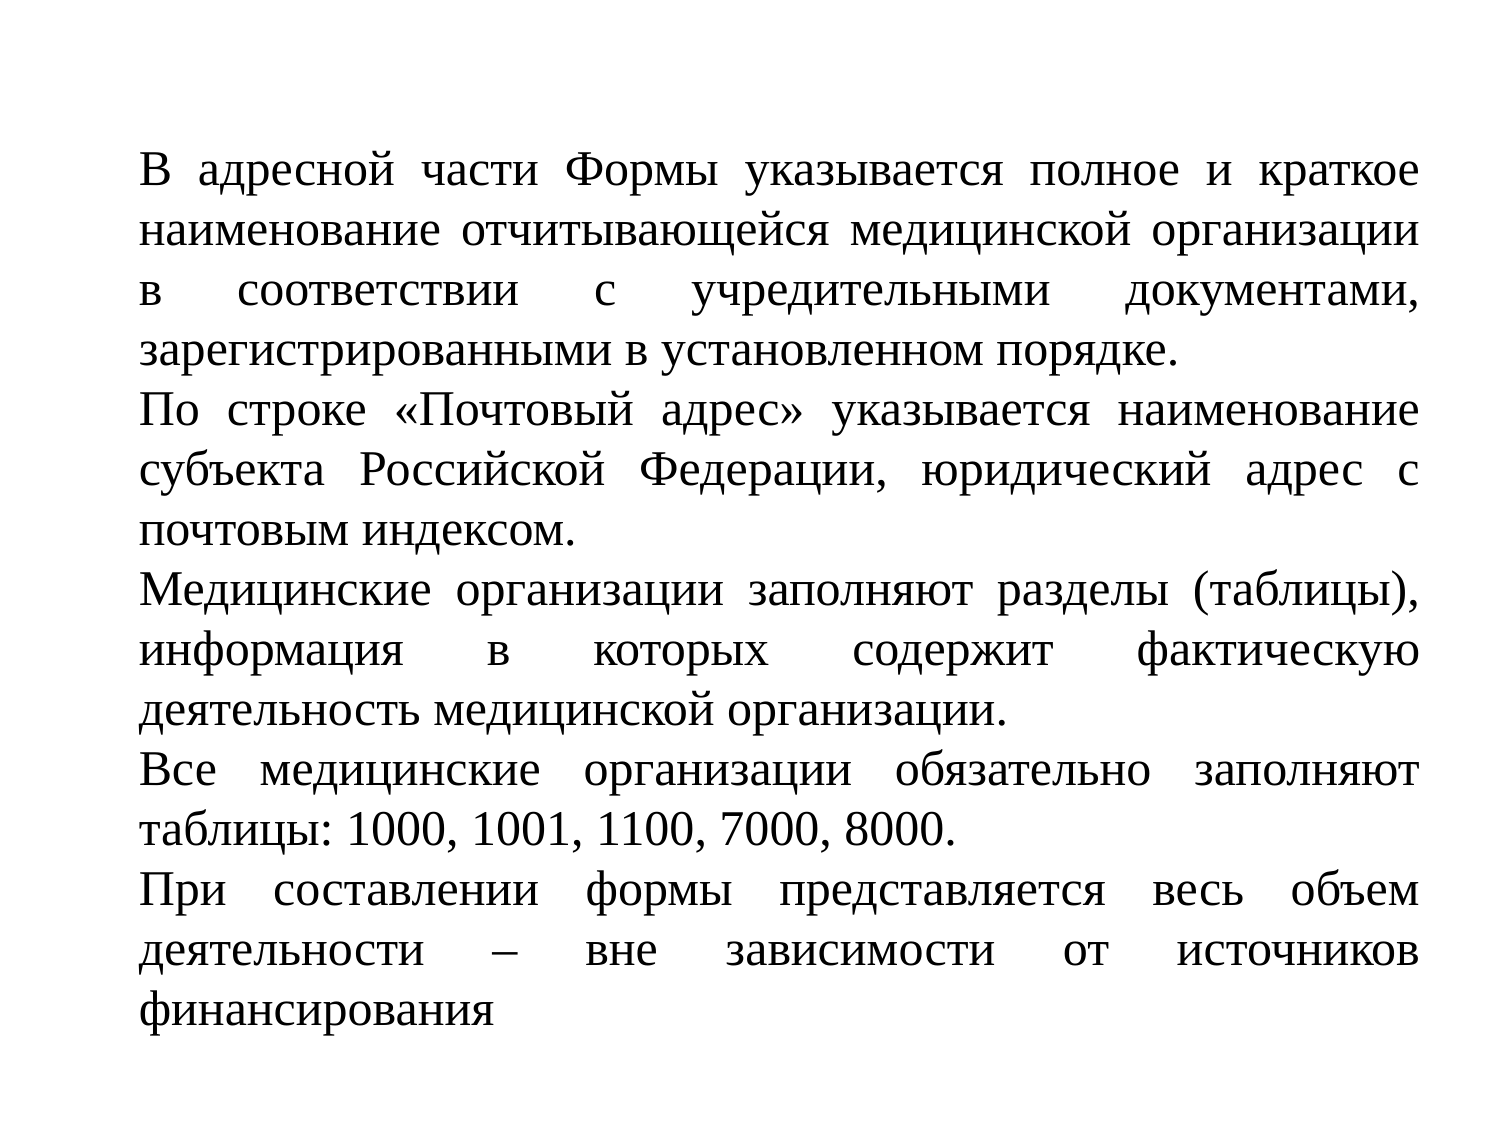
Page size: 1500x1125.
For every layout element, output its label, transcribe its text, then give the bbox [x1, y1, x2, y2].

text_box В адресной части Формы указывается полное и краткое наименование отчитывающейся медицинской организации в соответствии с учредительными документами, зарегистрированными в установленном порядке. По строке «Почтовый адрес» указывается наименование субъекта Российской Федерации, юридический адрес с почтовым индексом. Медицинские организации заполняют разделы (таблицы), информация в которых содержит фактическую деятельность медицинской организации. Все медицинские организации обязательно заполняют таблицы: 1000, 1001, 1100, 7000, 8000. При составлении формы представляется весь объем деятельности – вне зависимости от источников финансирования [123, 78, 1435, 1043]
